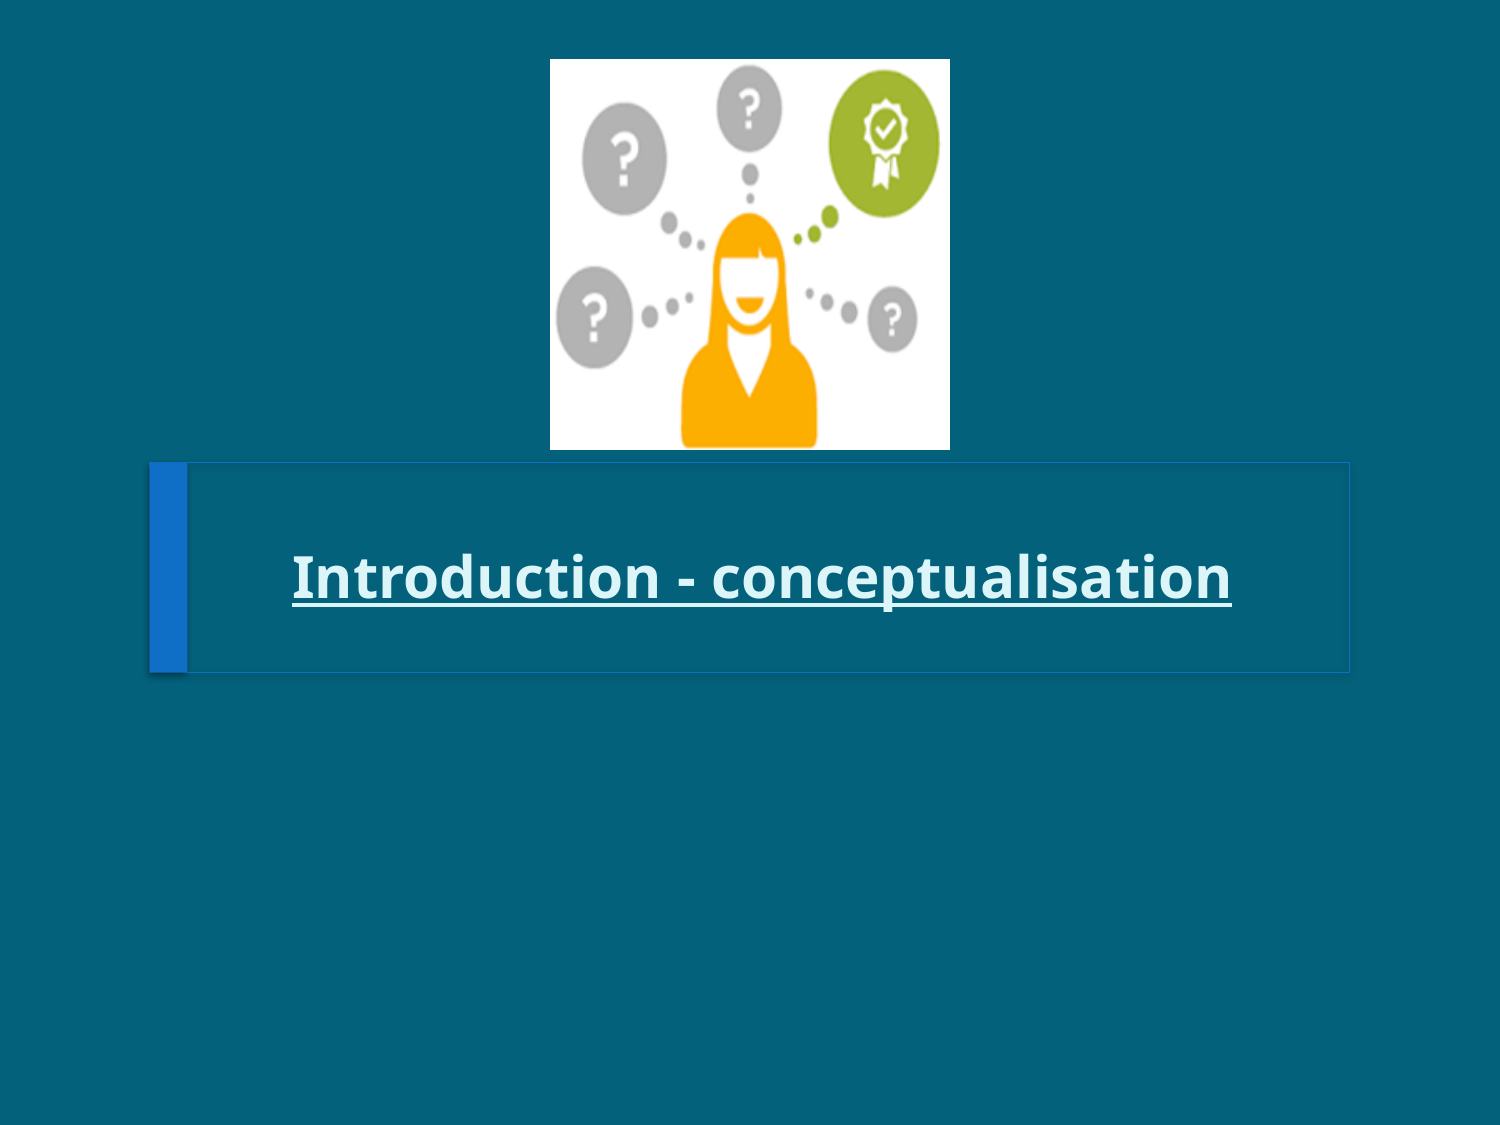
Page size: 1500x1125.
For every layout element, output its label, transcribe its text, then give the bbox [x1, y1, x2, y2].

title Introduction - conceptualisation [200, 487, 1325, 663]
picture [551, 60, 949, 449]
